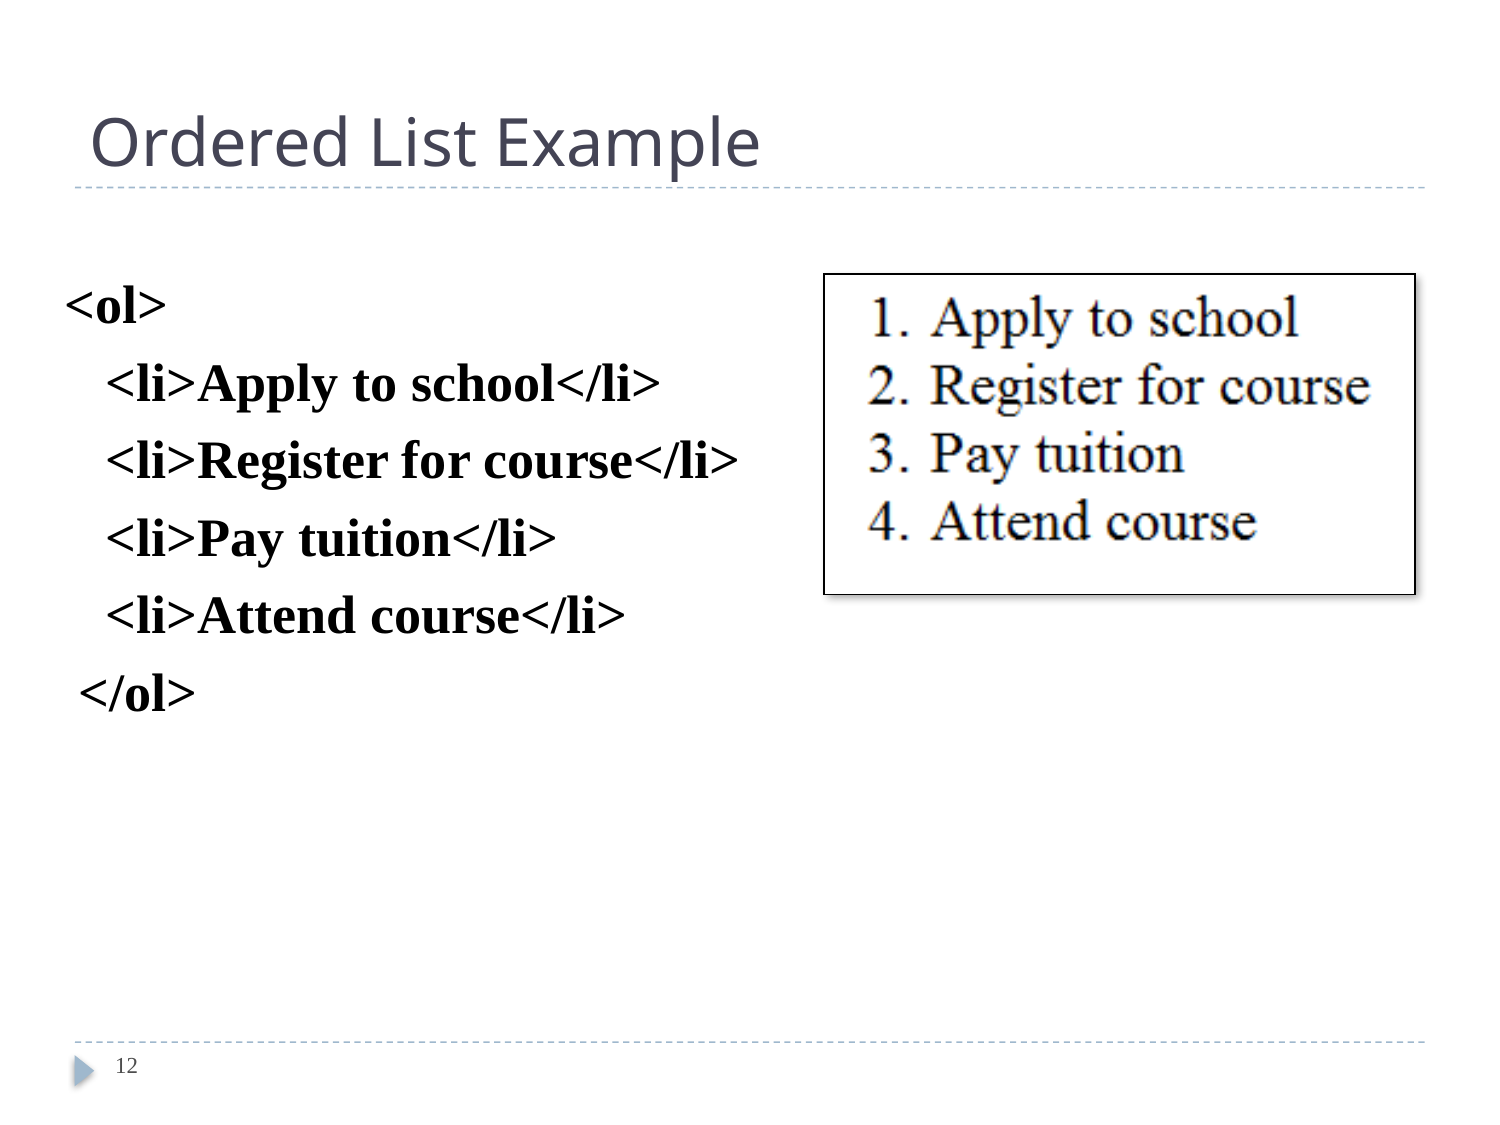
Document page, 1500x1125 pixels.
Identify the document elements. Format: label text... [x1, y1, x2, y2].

list <ol> <li>Apply to school</li> <li>Register for course</li> <li>Pay tuition</li> <li>Attend course</li> </ol> [50, 262, 1325, 875]
picture [824, 274, 1415, 594]
title Ordered List Example [75, 24, 1425, 188]
slide_number 12 [100, 1042, 426, 1103]
